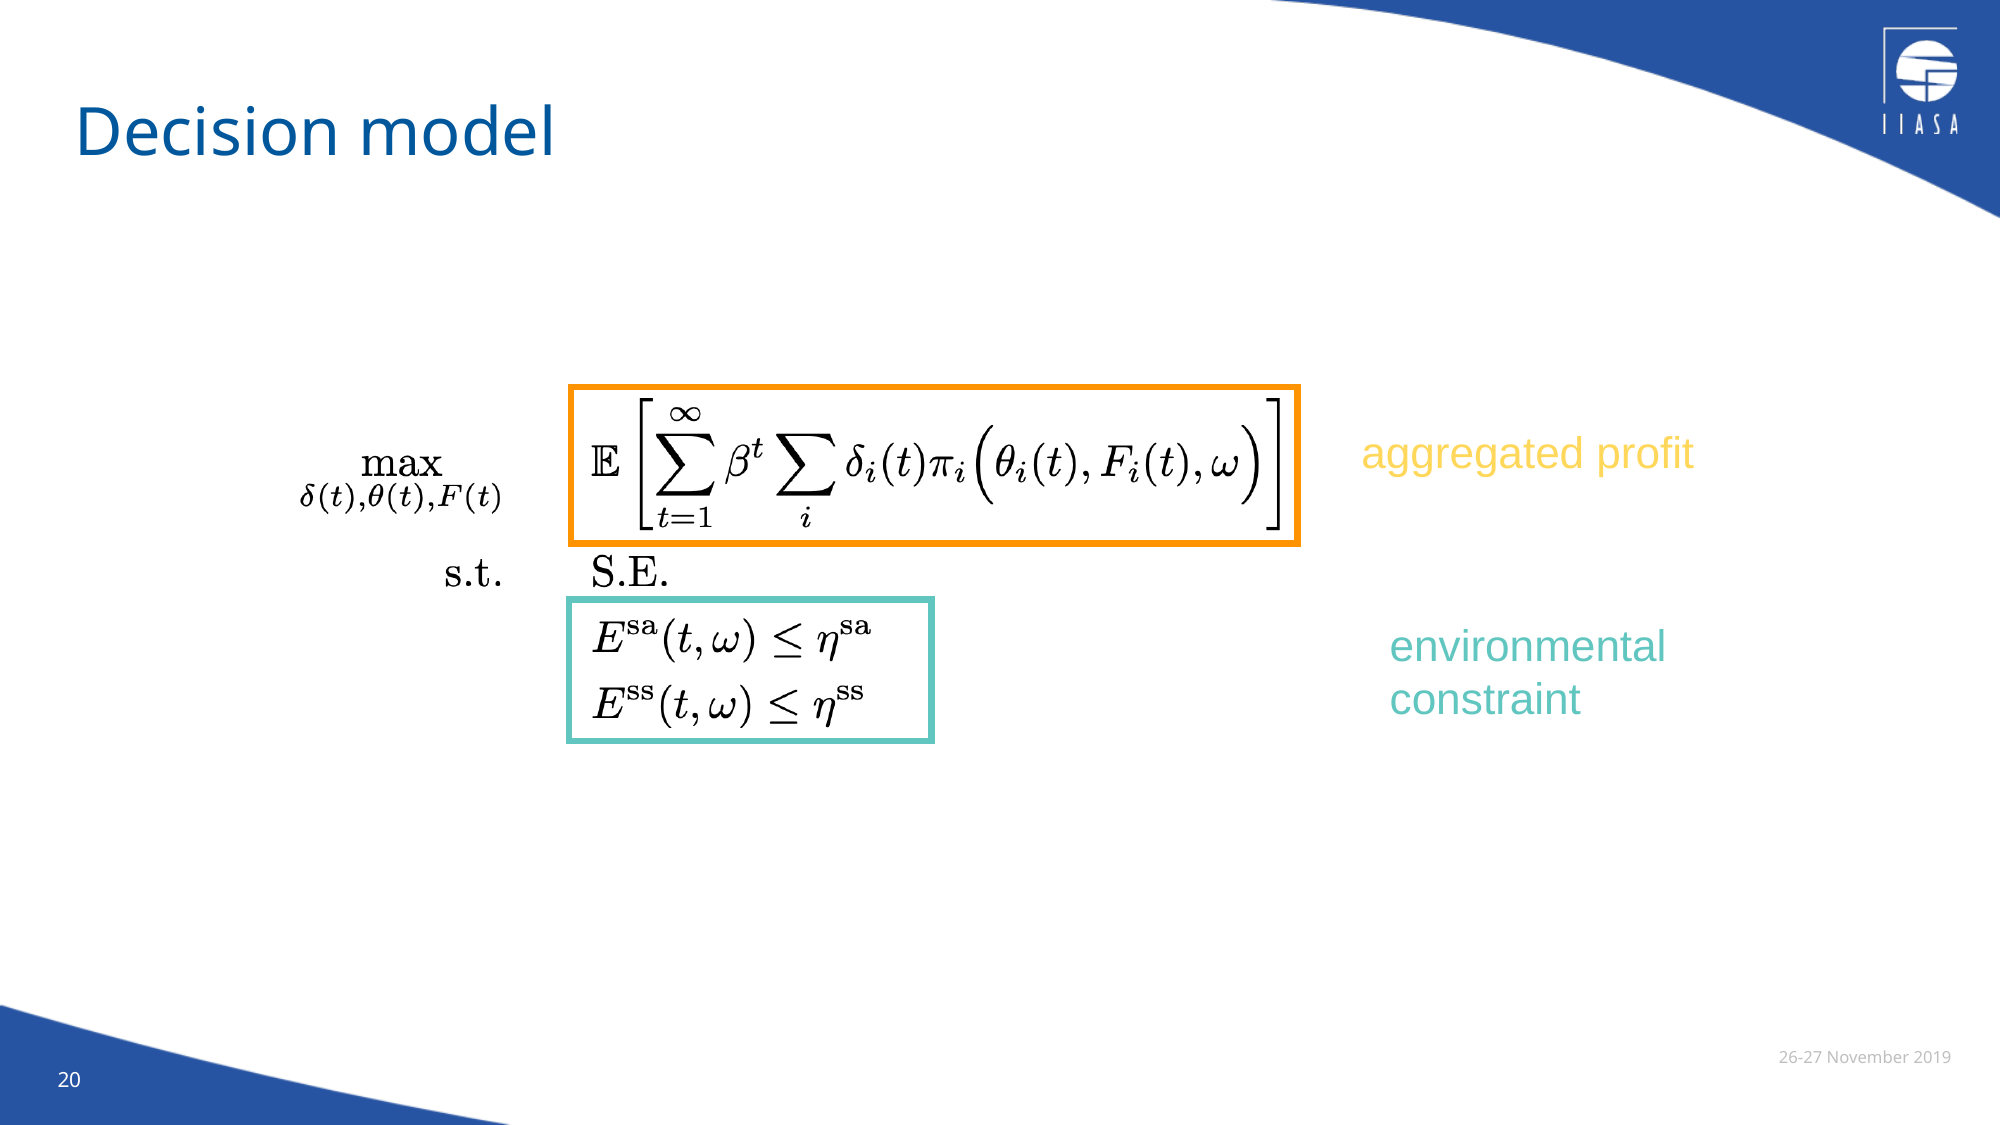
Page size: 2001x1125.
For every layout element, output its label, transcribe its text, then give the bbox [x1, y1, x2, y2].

text_box [568, 729, 932, 741]
text_box [571, 386, 1298, 544]
text_box aggregated profit [1355, 418, 1701, 484]
slide_number 20 [42, 1042, 493, 1102]
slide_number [467, 1045, 1958, 1069]
text_box environmental constraint [1383, 611, 1673, 729]
title Decision model [59, 43, 1863, 224]
picture [0, 0, 2000, 1125]
